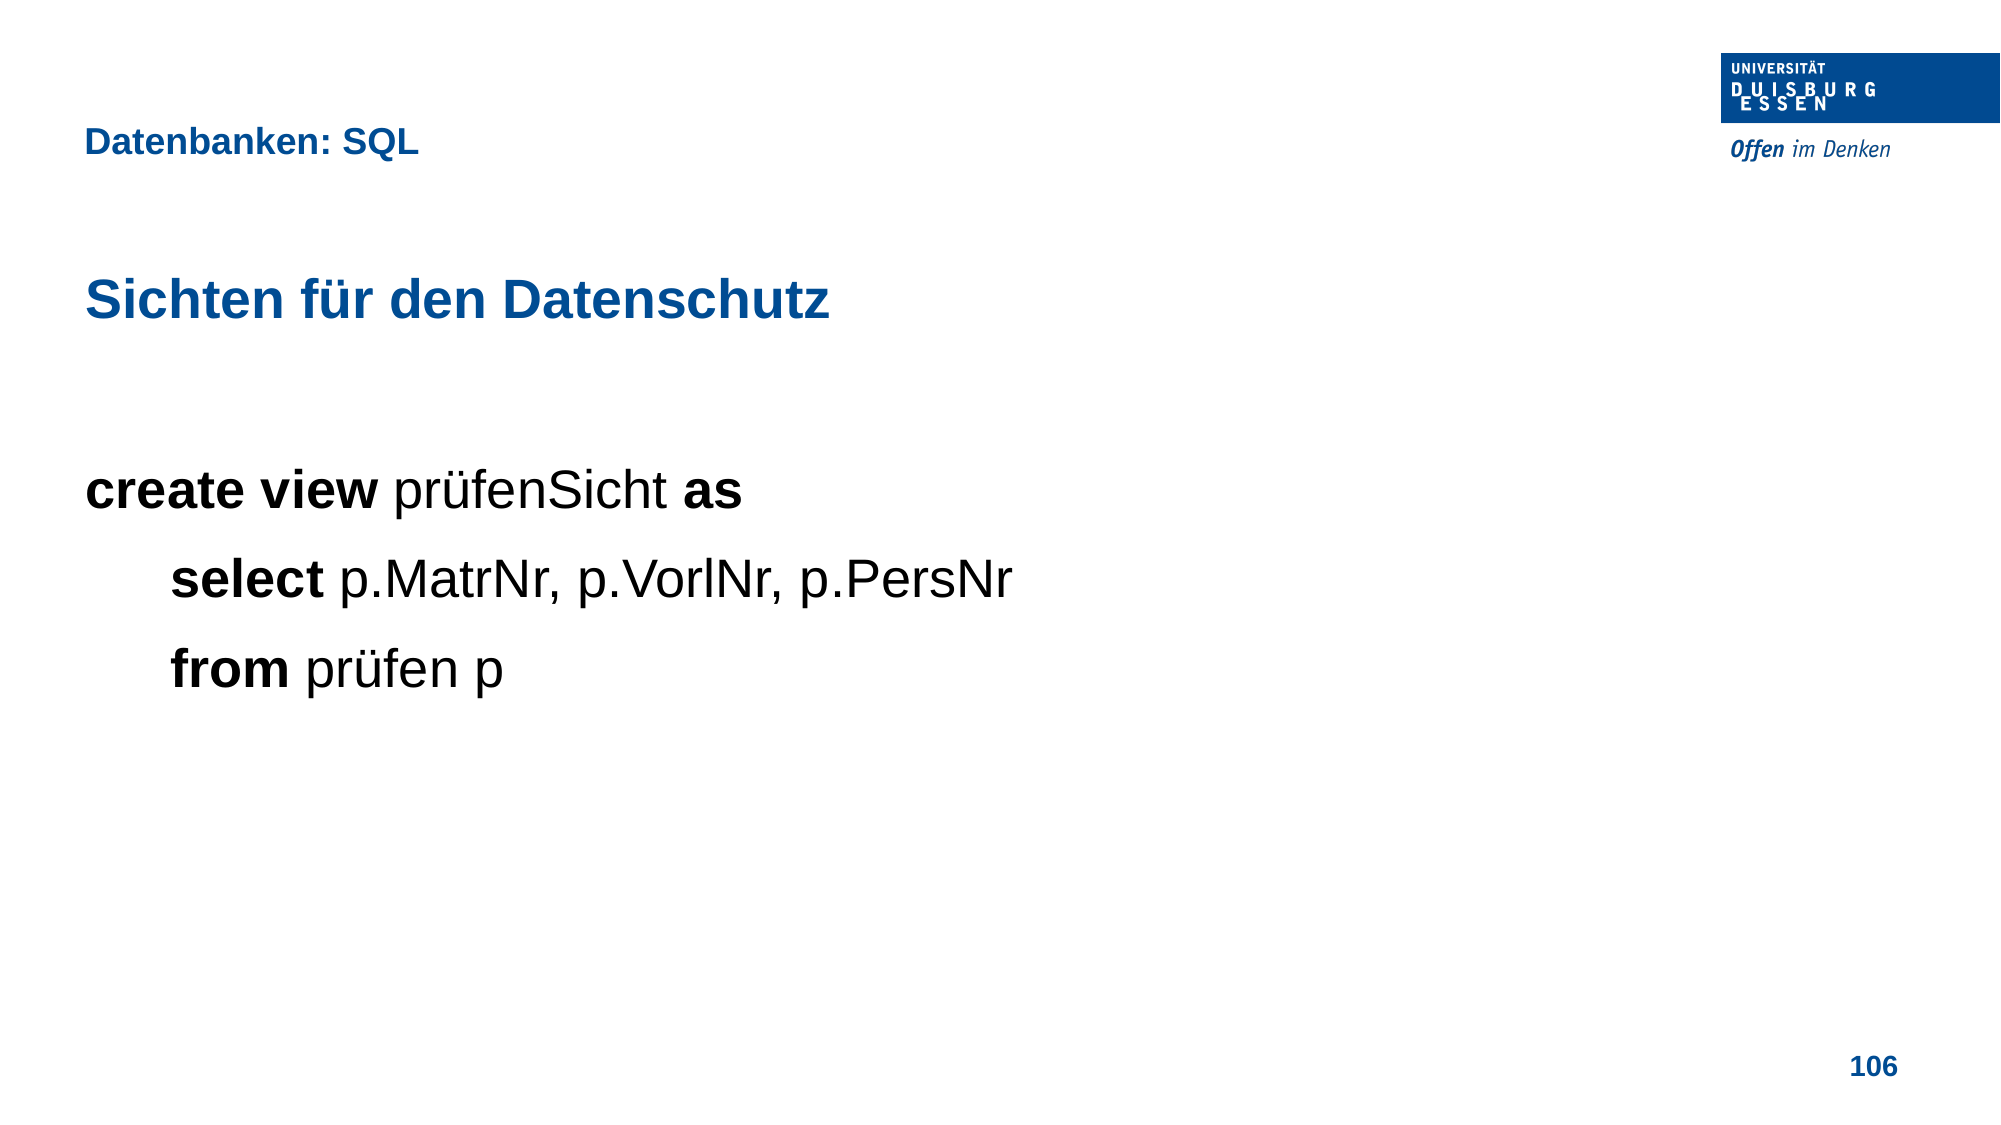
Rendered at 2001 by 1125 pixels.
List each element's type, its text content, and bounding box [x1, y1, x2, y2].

list create view prüfenSicht as select p.MatrNr, p.VorlNr, p.PersNr from prüfen p [85, 357, 1914, 1040]
picture [1721, 53, 2000, 162]
slide_number 106 [1677, 1039, 1914, 1081]
list Datenbanken: SQL [84, 121, 1694, 163]
list Sichten für den Datenschutz [85, 263, 1696, 338]
